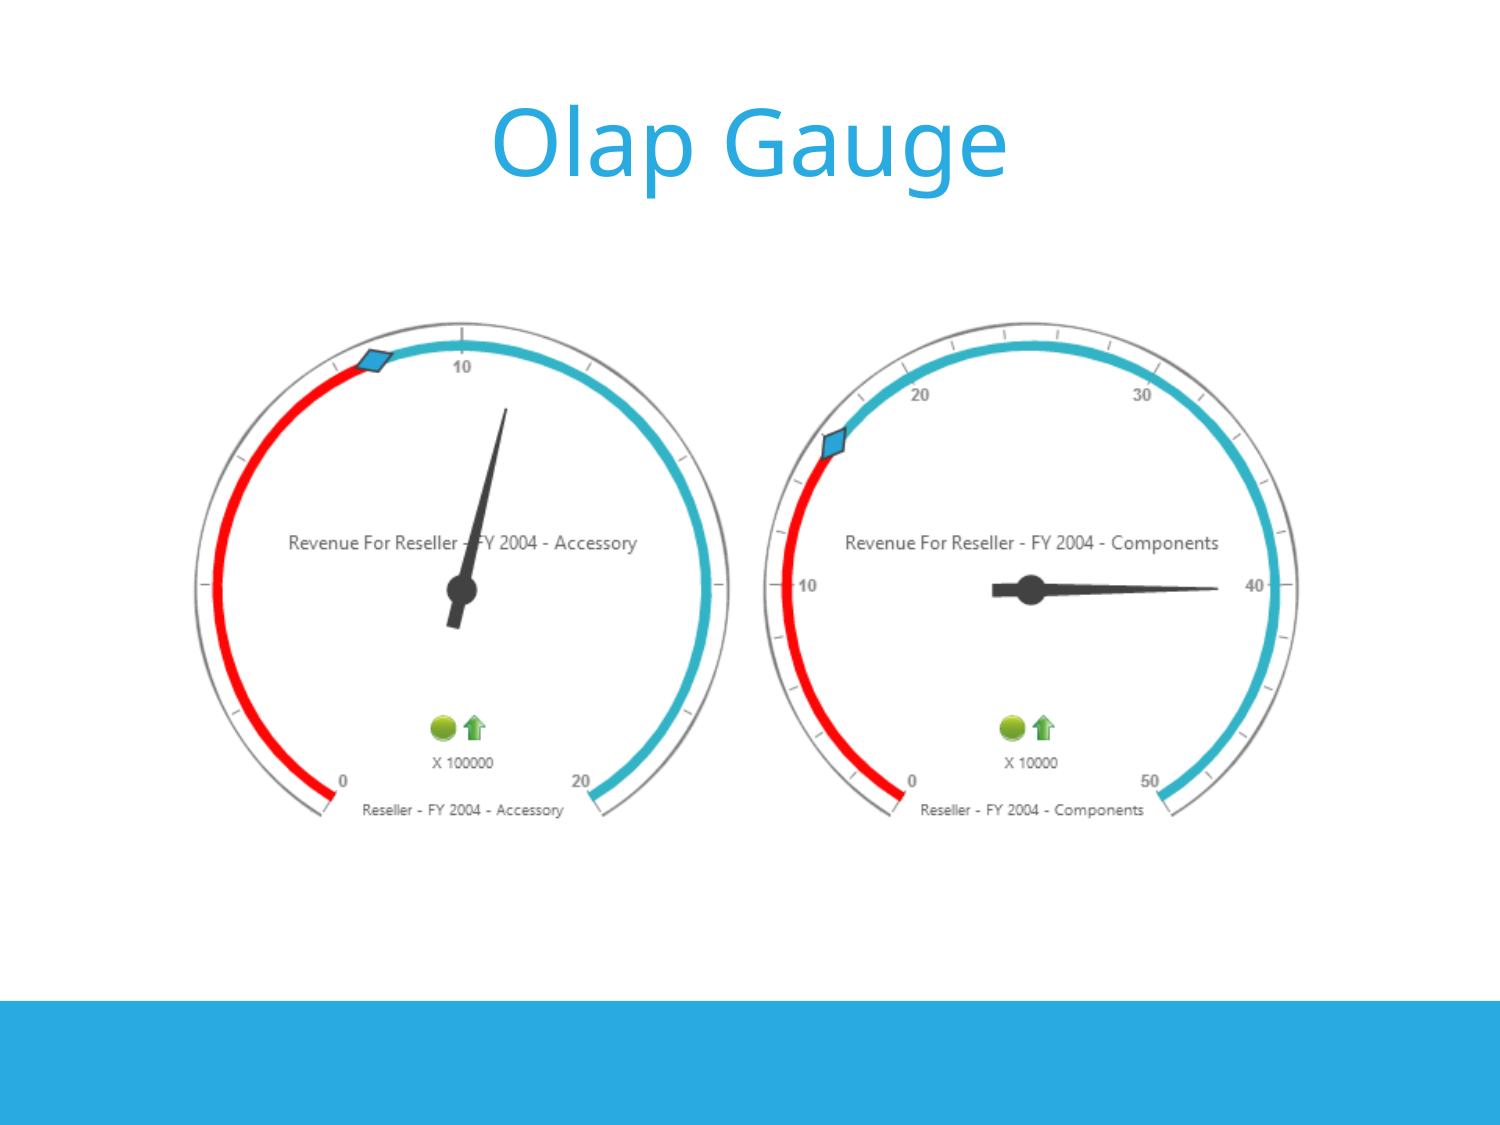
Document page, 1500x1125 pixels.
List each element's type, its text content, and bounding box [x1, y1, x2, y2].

text_box [0, 999, 1500, 1125]
title Olap Gauge [75, 45, 1425, 233]
picture [162, 287, 1319, 879]
